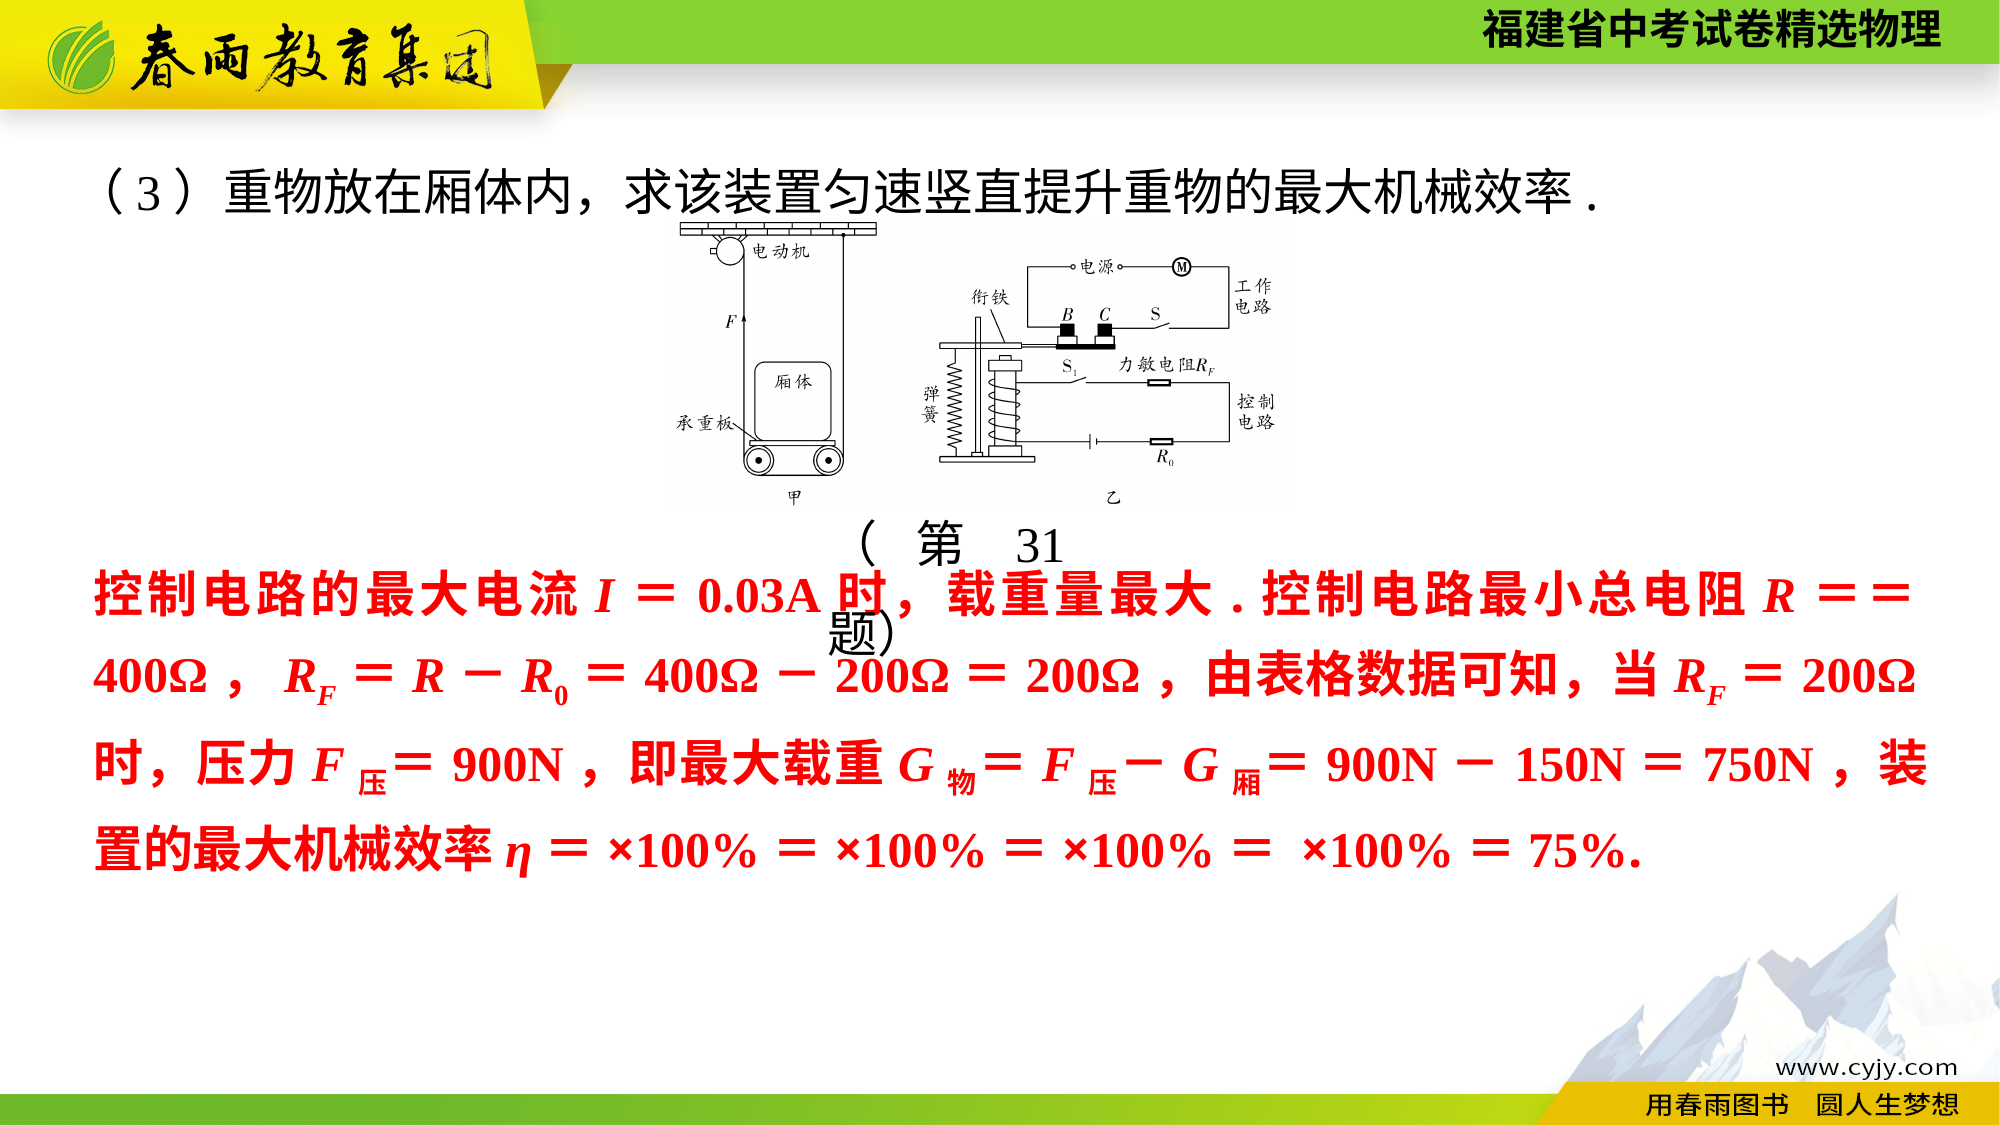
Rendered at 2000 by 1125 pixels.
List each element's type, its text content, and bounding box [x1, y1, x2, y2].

text_box （第31题） [812, 517, 1093, 580]
picture [0, 0, 2000, 1125]
list （3）重物放在厢体内，求该装置匀速竖直提升重物的最大机械效率. [59, 122, 1944, 217]
